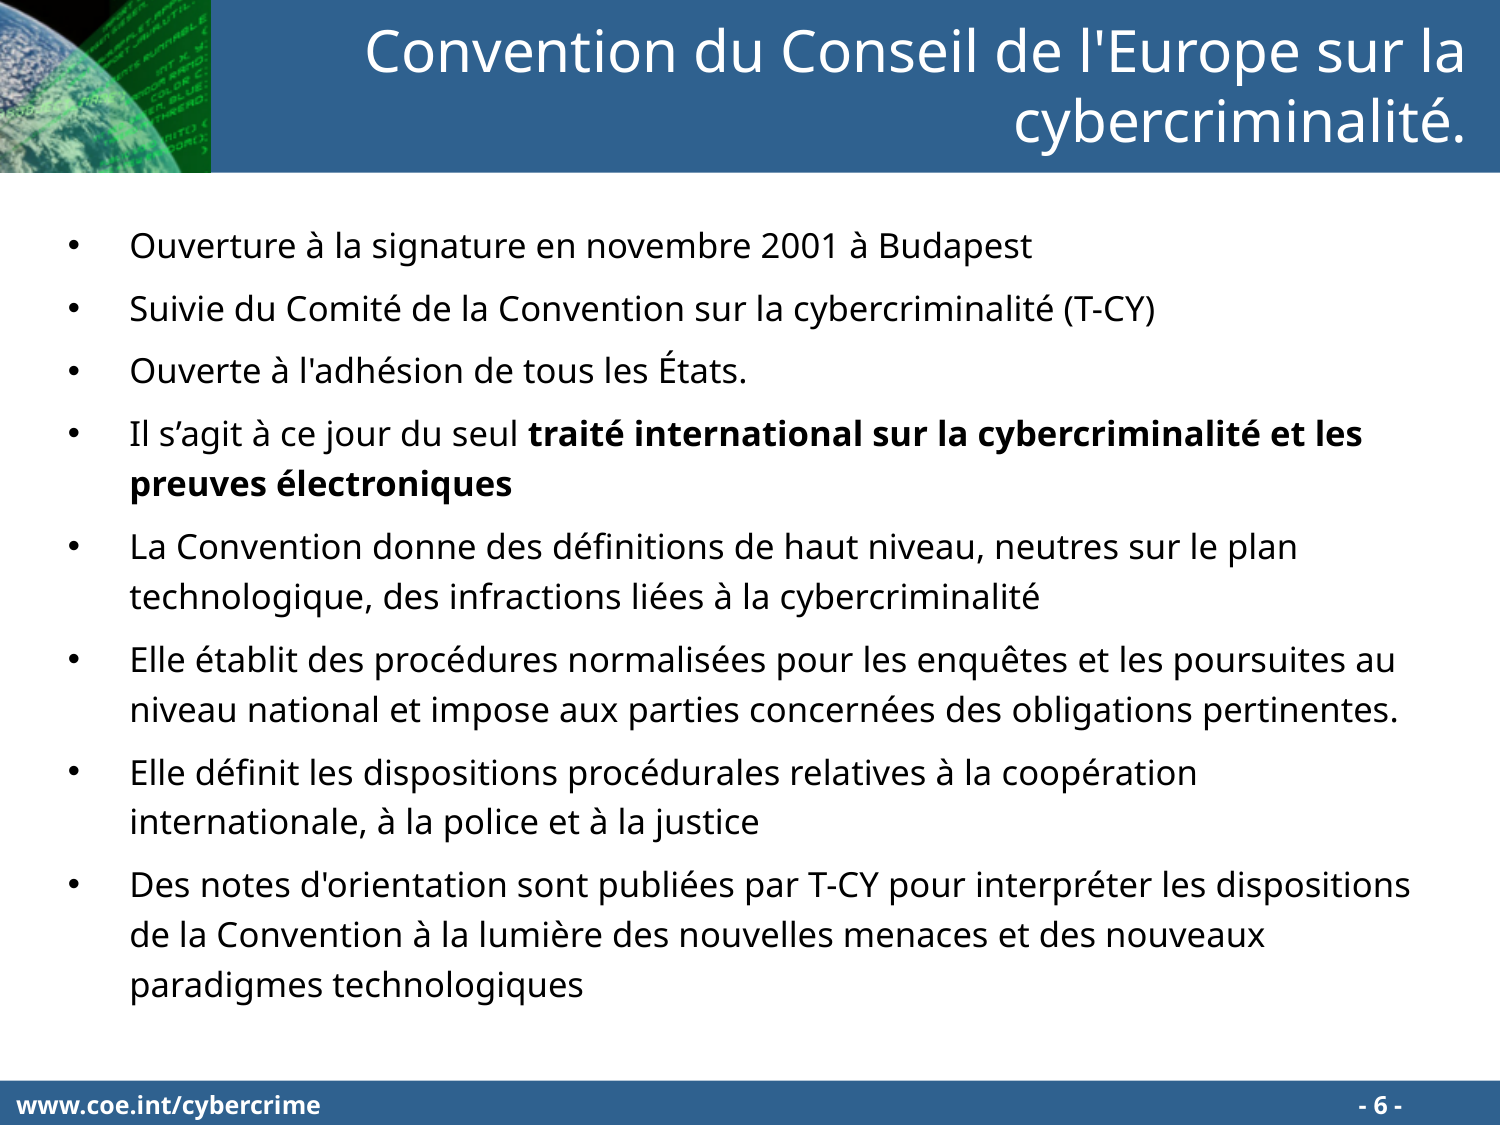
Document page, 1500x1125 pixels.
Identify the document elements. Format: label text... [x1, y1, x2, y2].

picture [0, 0, 212, 173]
text_box [214, 1, 1500, 175]
text_box Convention du Conseil de l'Europe sur la cybercriminalité. [215, 7, 1483, 162]
text_box www.coe.int/cybercrime - 6 - [1, 1082, 1500, 1125]
text_box Ouverture à la signature en novembre 2001 à Budapest Suivie du Comité de la Convention sur la cybercriminalité (T-CY) Ouverte à l'adhésion de tous les États. Il s’agit à ce jour du seul traité international sur la cybercriminalité et les preuves électroniques La Convention donne des définitions de haut niveau, neutres sur le plan technologique, des infractions liées à la cybercriminalité Elle établit des procédures normalisées pour les enquêtes et les poursuites au niveau national et impose aux parties concernées des obligations pertinentes. Elle définit les dispositions procédurales relatives à la coopération internationale, à la police et à la justice Des notes d'orientation sont publiées par T-CY pour interpréter les dispositions de la Convention à la lumière des nouvelles menaces et des nouveaux paradigmes technologiques [53, 208, 1437, 1047]
text_box [0, 1079, 1500, 1125]
